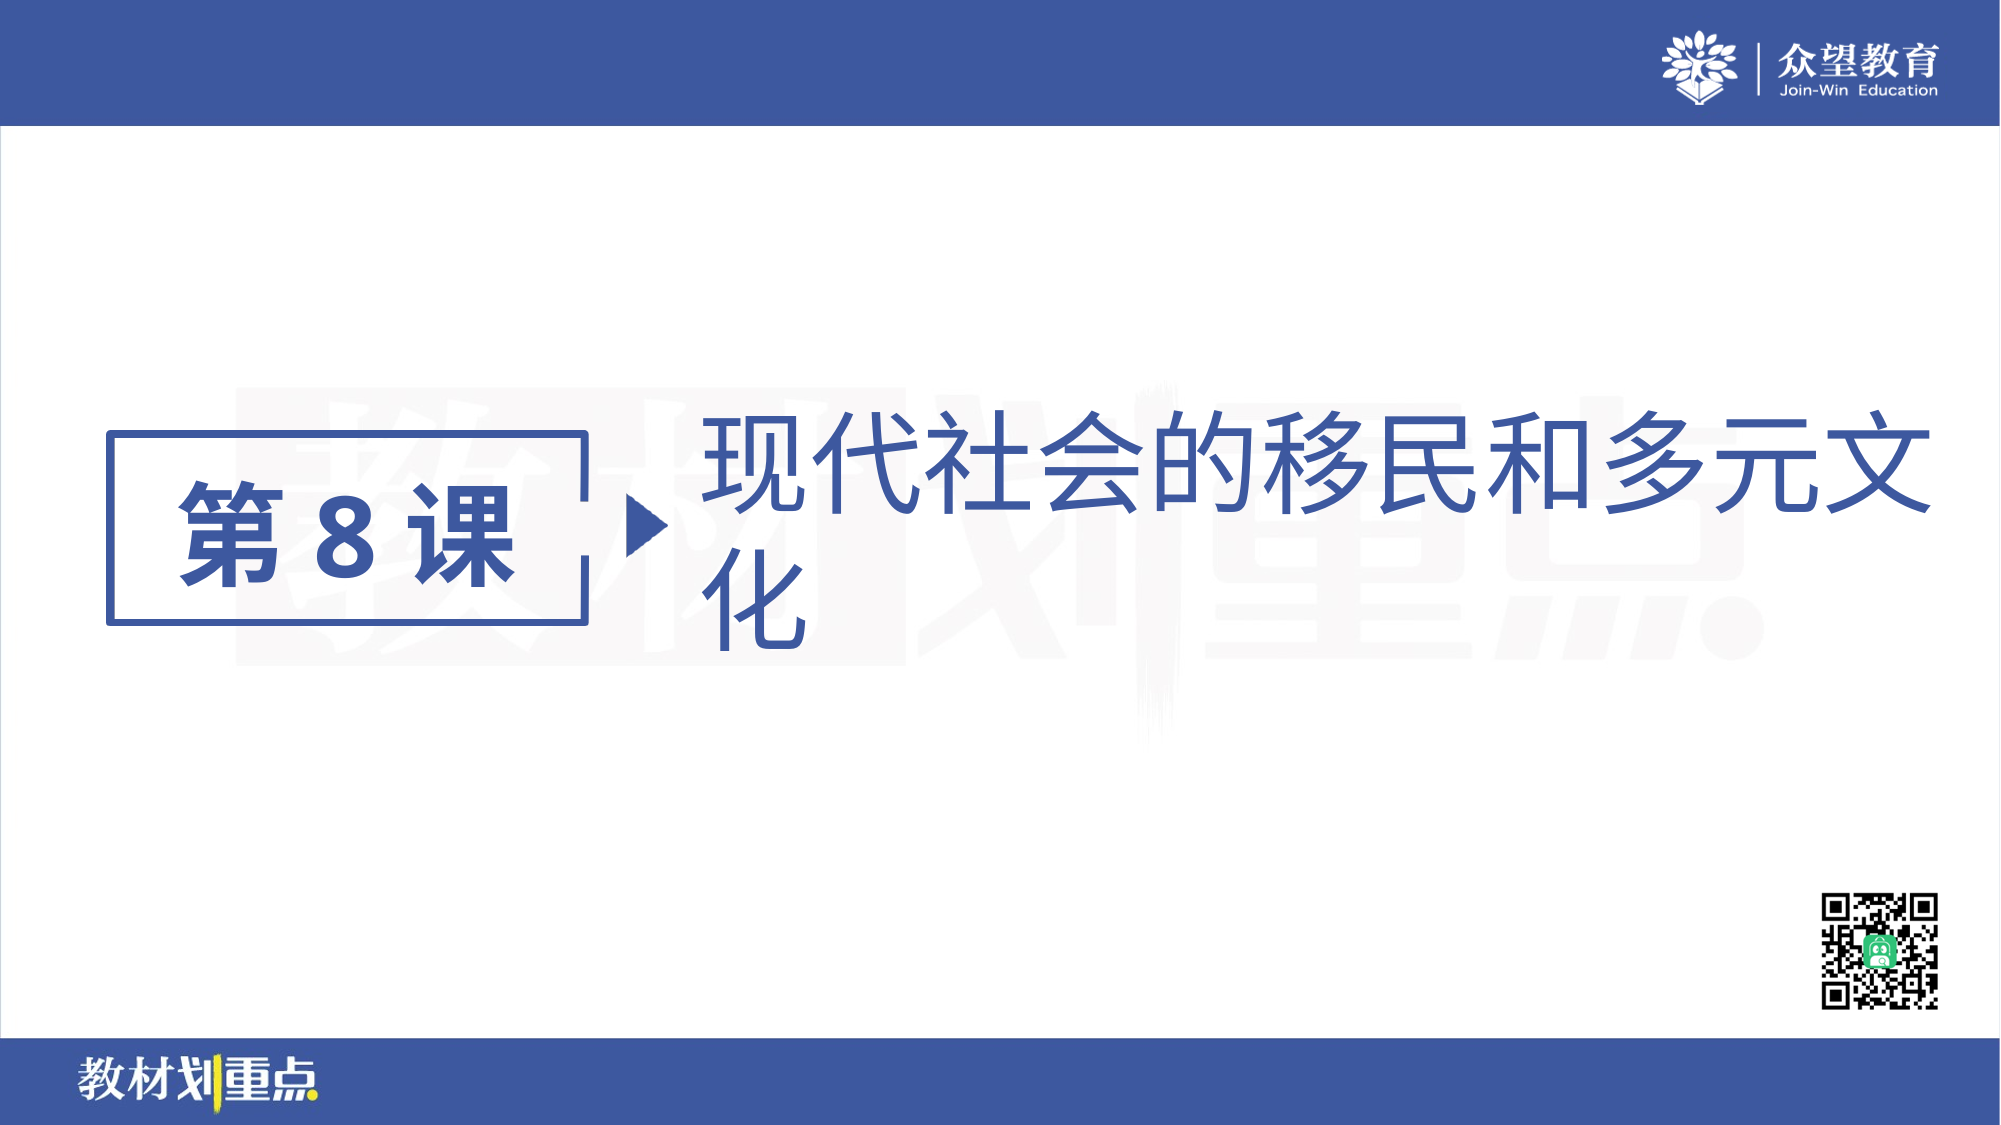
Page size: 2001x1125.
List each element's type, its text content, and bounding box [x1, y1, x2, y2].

text_box 现代社会的移民和多元文 化 [697, 371, 1997, 686]
picture [0, 0, 2000, 1125]
text_box 第8课 [106, 626, 585, 632]
